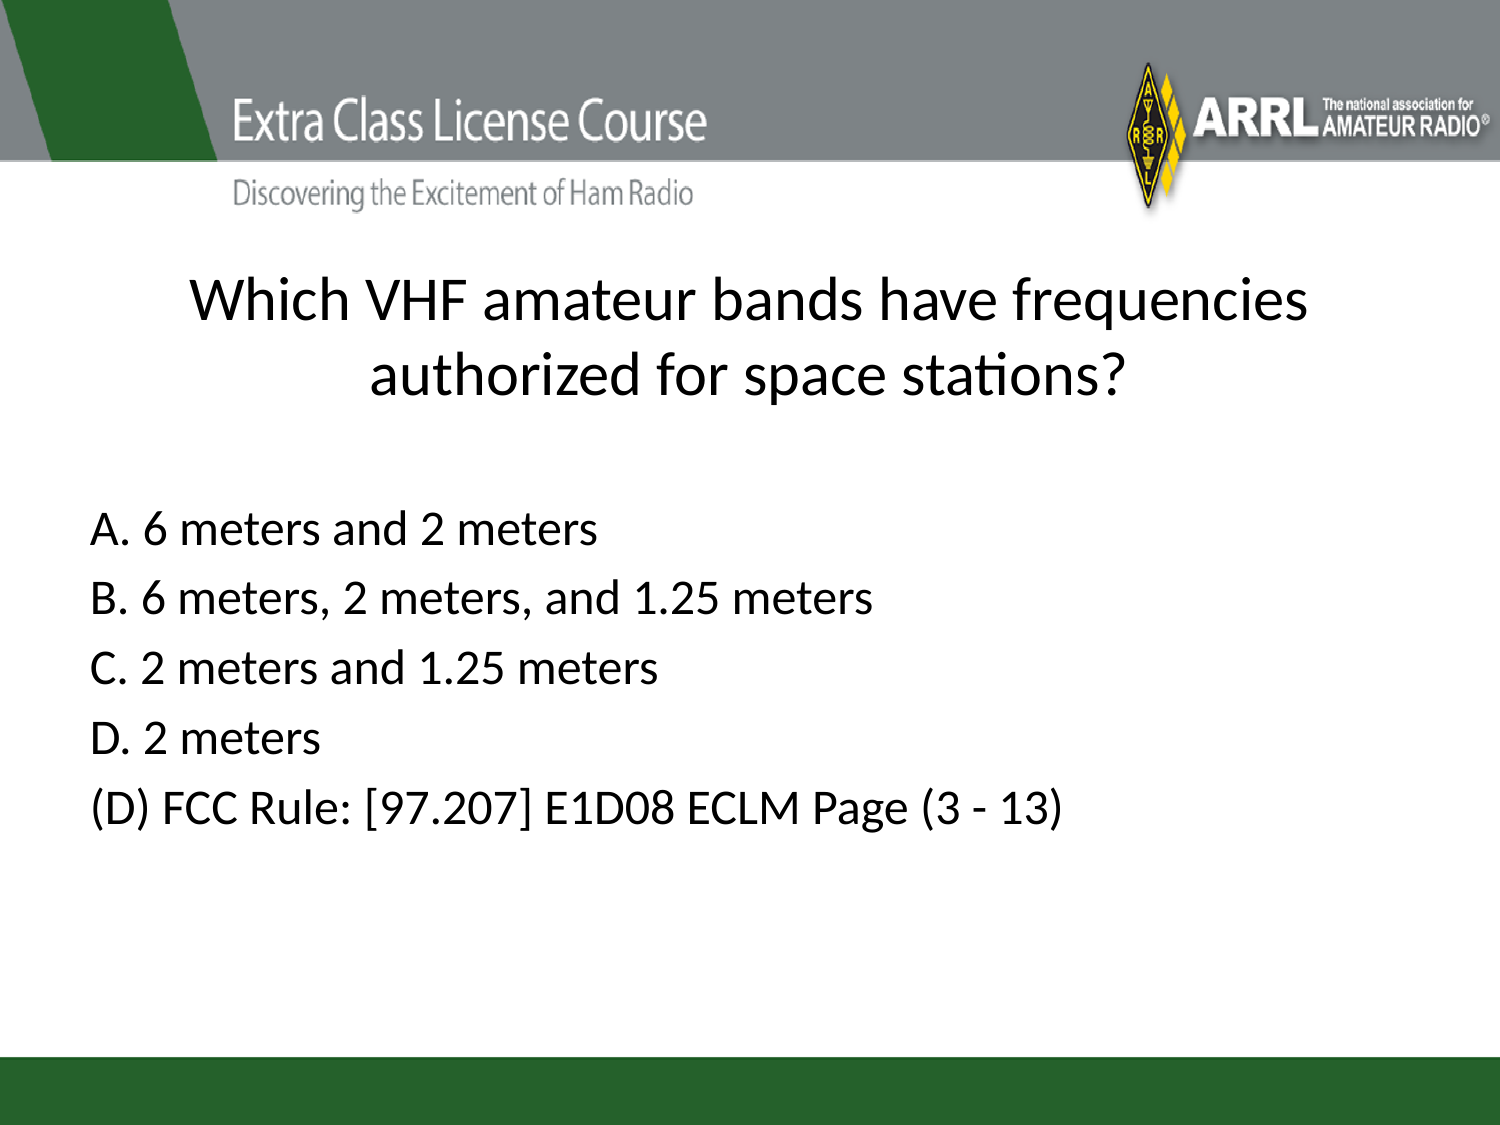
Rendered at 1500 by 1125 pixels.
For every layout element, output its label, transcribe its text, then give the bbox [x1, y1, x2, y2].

title Which VHF amateur bands have frequencies authorized for space stations? [75, 250, 1425, 437]
list A. 6 meters and 2 meters B. 6 meters, 2 meters, and 1.25 meters C. 2 meters and 1.25 meters D. 2 meters (D) FCC Rule: [97.207] E1D08 ECLM Page (3 - 13) [75, 487, 1425, 1005]
picture [0, 0, 1500, 1125]
